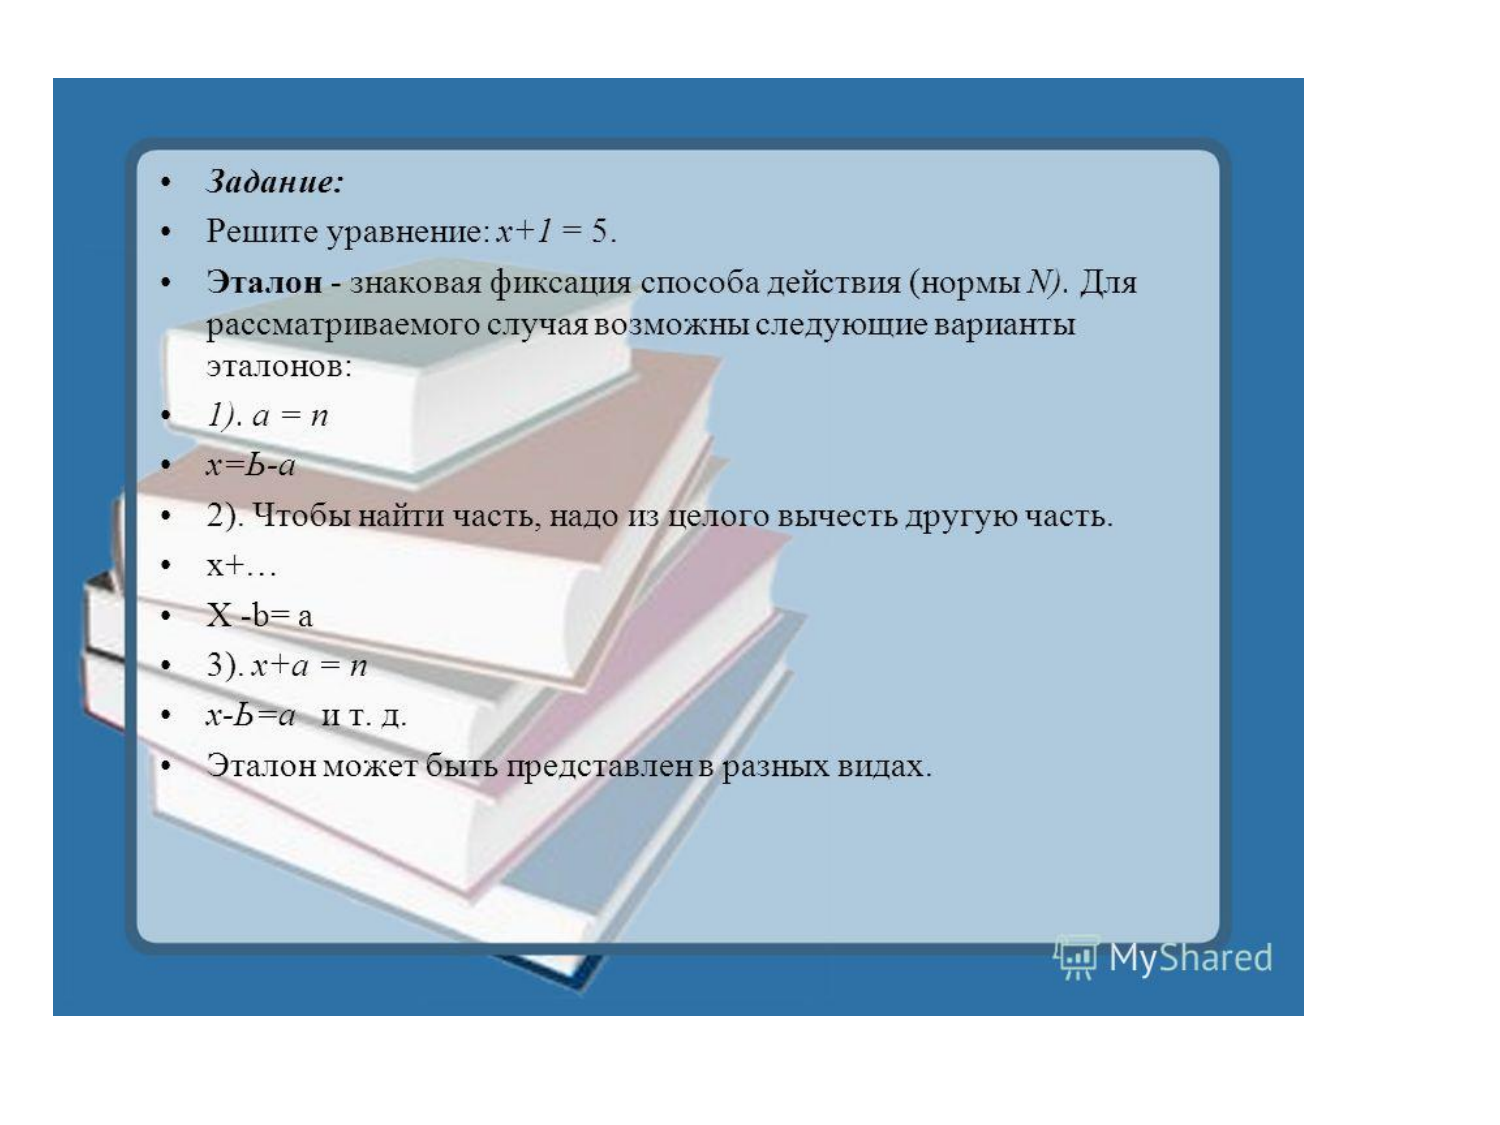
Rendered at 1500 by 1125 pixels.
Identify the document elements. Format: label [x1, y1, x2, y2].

picture [52, 77, 1304, 1016]
